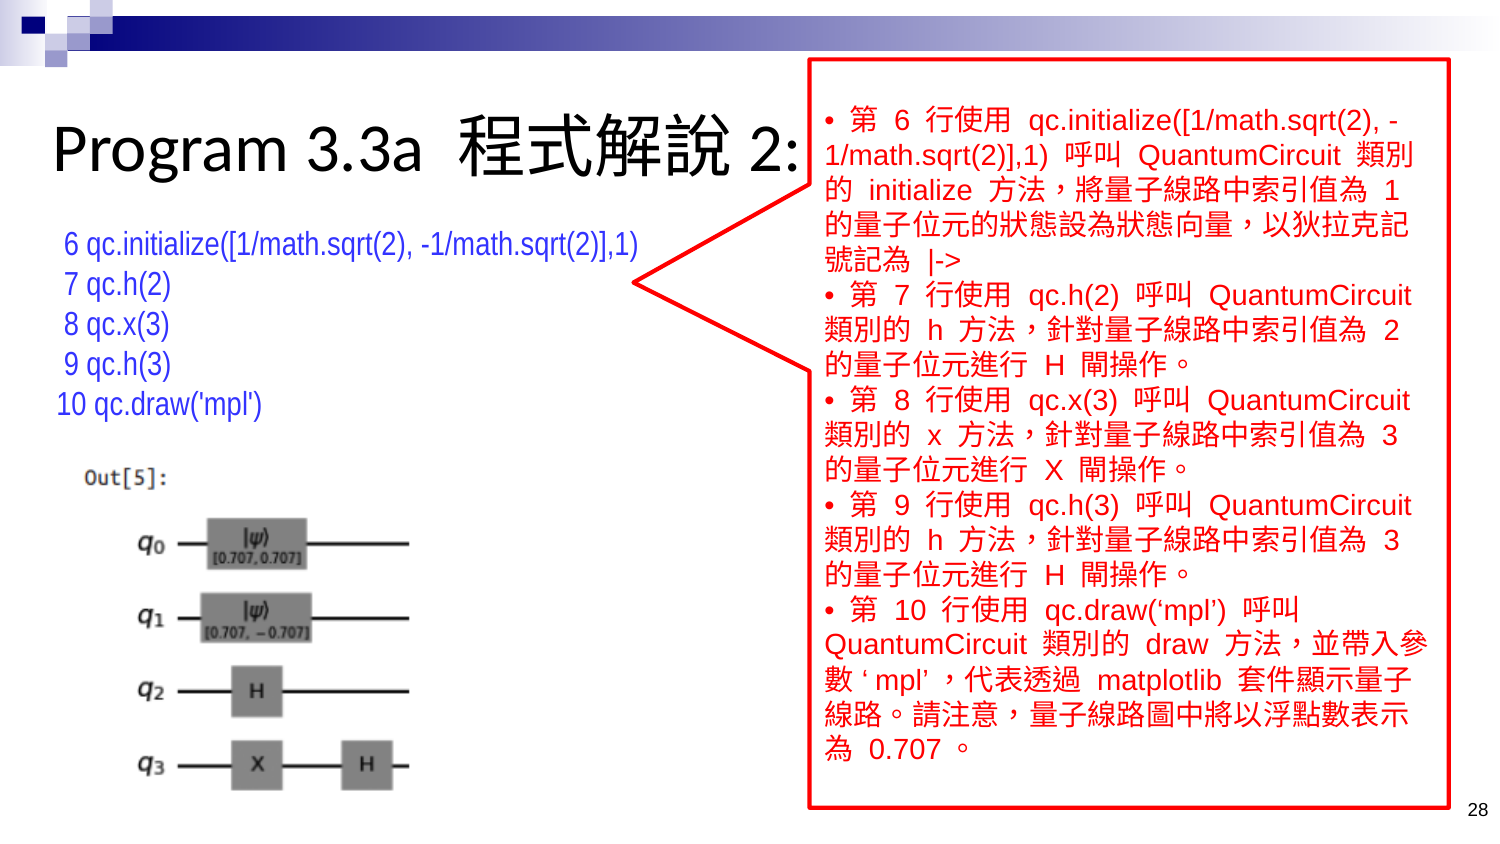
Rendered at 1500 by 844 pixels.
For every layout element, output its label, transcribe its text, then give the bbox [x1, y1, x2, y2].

text_box 6 qc.initialize([1/math.sqrt(2), -1/math.sqrt(2)],1) 7 qc.h(2) 8 qc.x(3) 9 qc.h(3) 10 qc.draw('mpl') [41, 215, 807, 430]
title Program 3.3a 程式解說2: [41, 59, 807, 215]
picture [74, 454, 437, 808]
text_box 6 qc.initialize([1/math.sqrt(2), -1/math.sqrt(2)],1) 7 qc.h(2) 8 qc.x(3) 9 qc.h(3) 10 qc.draw('mpl') [640, 215, 938, 430]
slide_number 28 [1149, 796, 1500, 827]
title Program 3.3a 程式解說2: [761, 62, 1392, 229]
